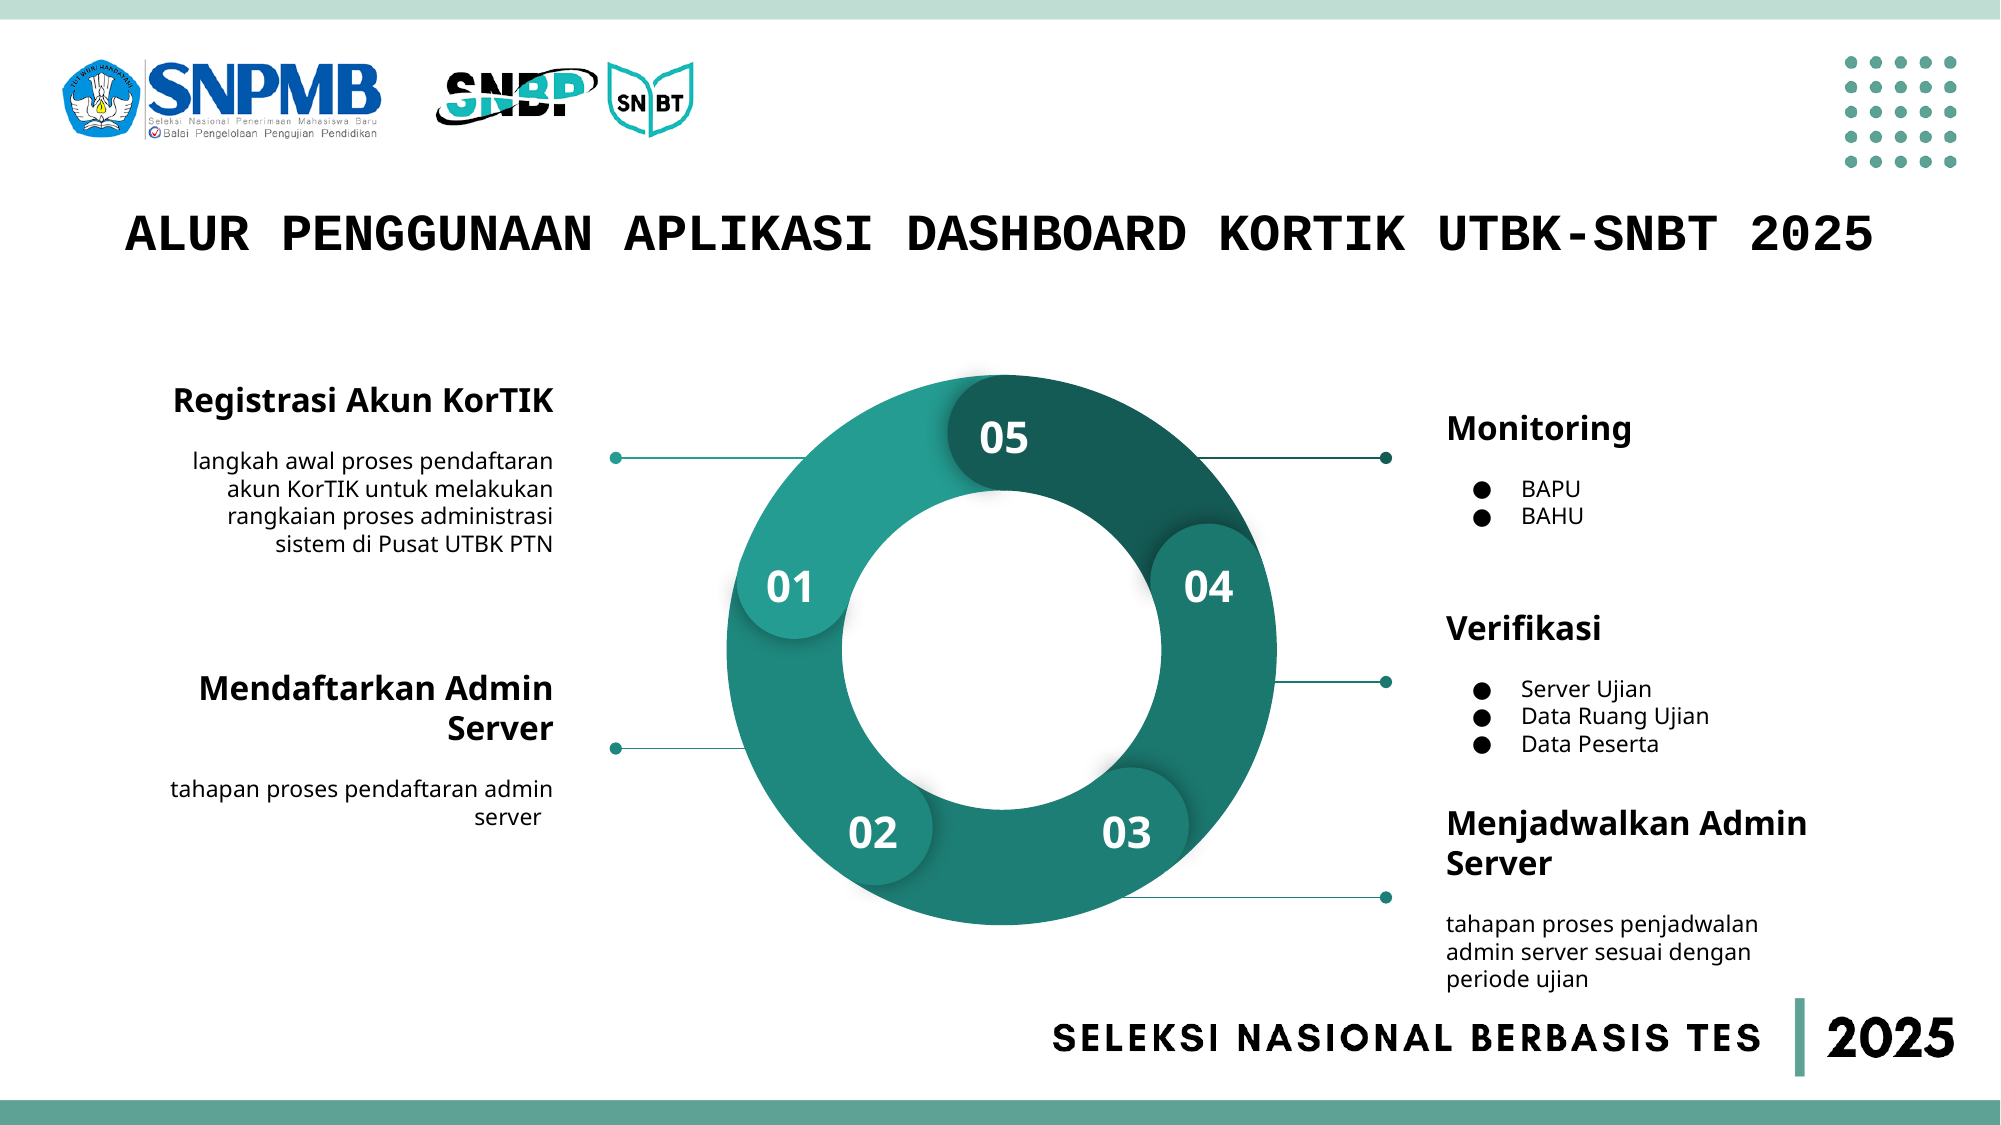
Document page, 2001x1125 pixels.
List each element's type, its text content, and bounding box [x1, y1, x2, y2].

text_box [1396, 804, 1851, 991]
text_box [607, 257, 1392, 1041]
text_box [149, 375, 602, 561]
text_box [1396, 375, 1851, 561]
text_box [149, 655, 602, 842]
picture [0, 0, 2001, 1125]
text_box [1396, 589, 1851, 775]
title ALUR PENGGUNAAN APLIKASI DASHBOARD KORTIK UTBK-SNBT 2025 [68, 188, 1932, 314]
